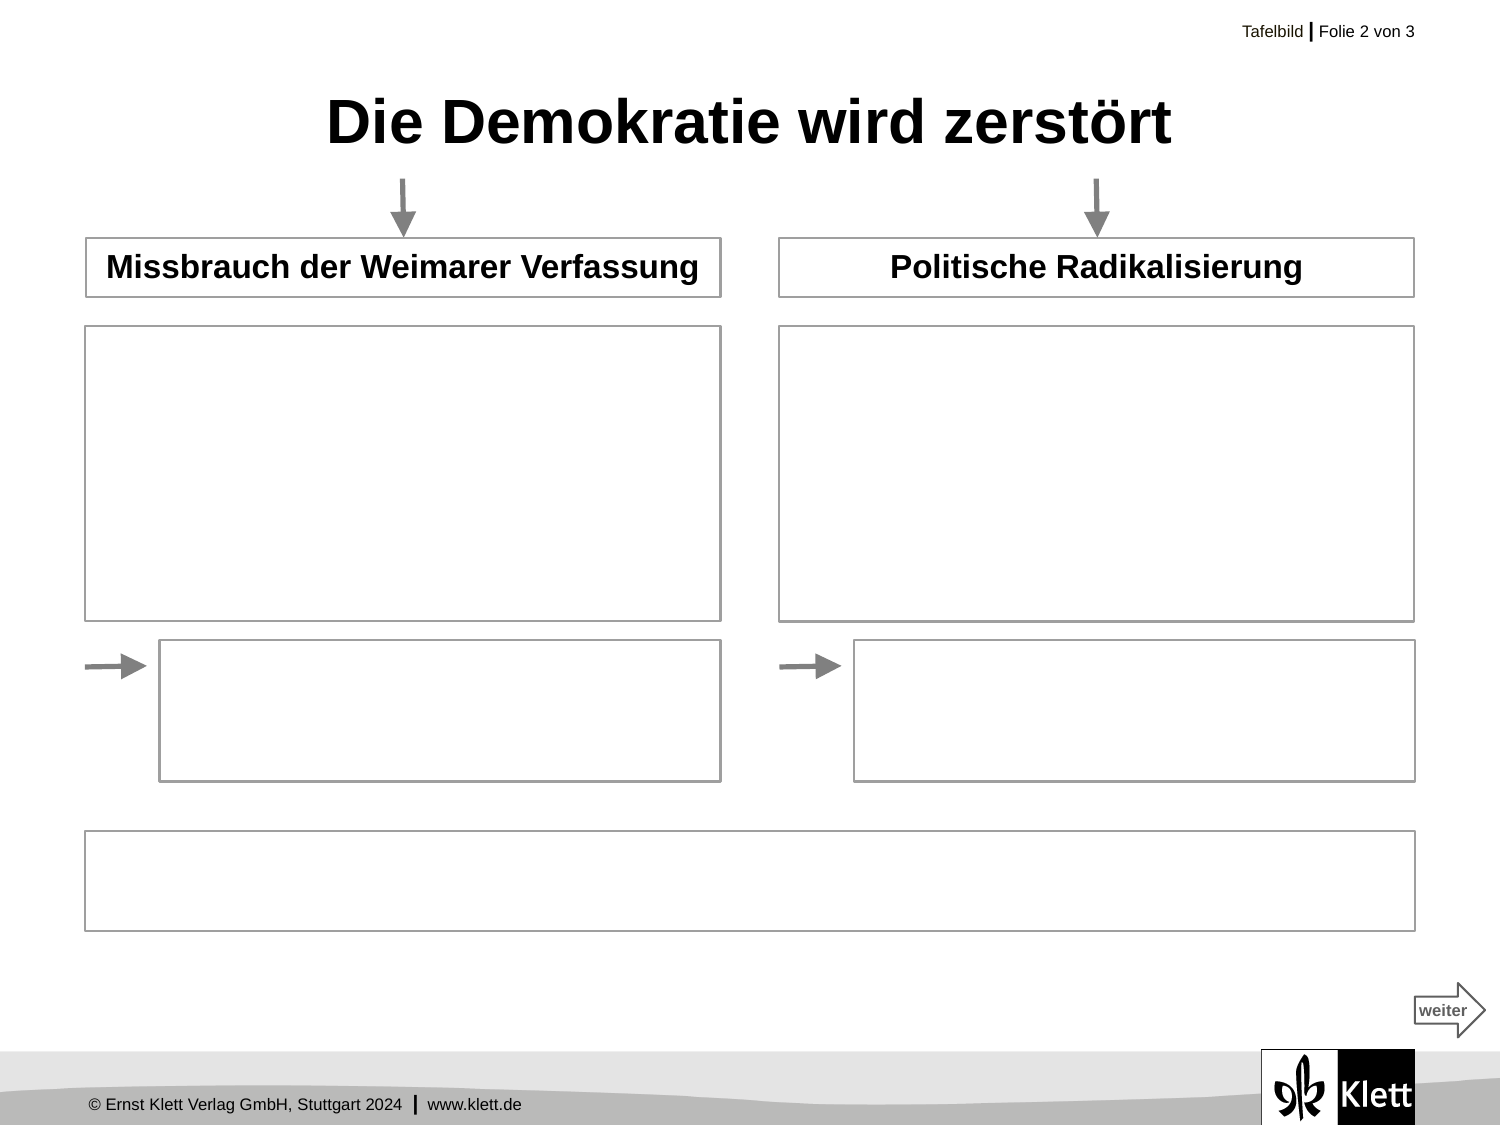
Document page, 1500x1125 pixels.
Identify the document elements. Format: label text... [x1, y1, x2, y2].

text_box Missbrauch der Weimarer Verfassung [85, 237, 721, 297]
text_box [159, 639, 721, 782]
text_box [84, 326, 721, 622]
text_box Politische Radikalisierung [779, 237, 1415, 297]
text_box [84, 830, 1416, 931]
text_box weiter [1412, 981, 1488, 1040]
text_box [779, 326, 1415, 622]
text_box [0, 58, 1500, 1039]
title Die Demokratie wird zerstört [85, 90, 1415, 179]
picture [0, 1039, 1500, 1125]
text_box [854, 639, 1416, 782]
